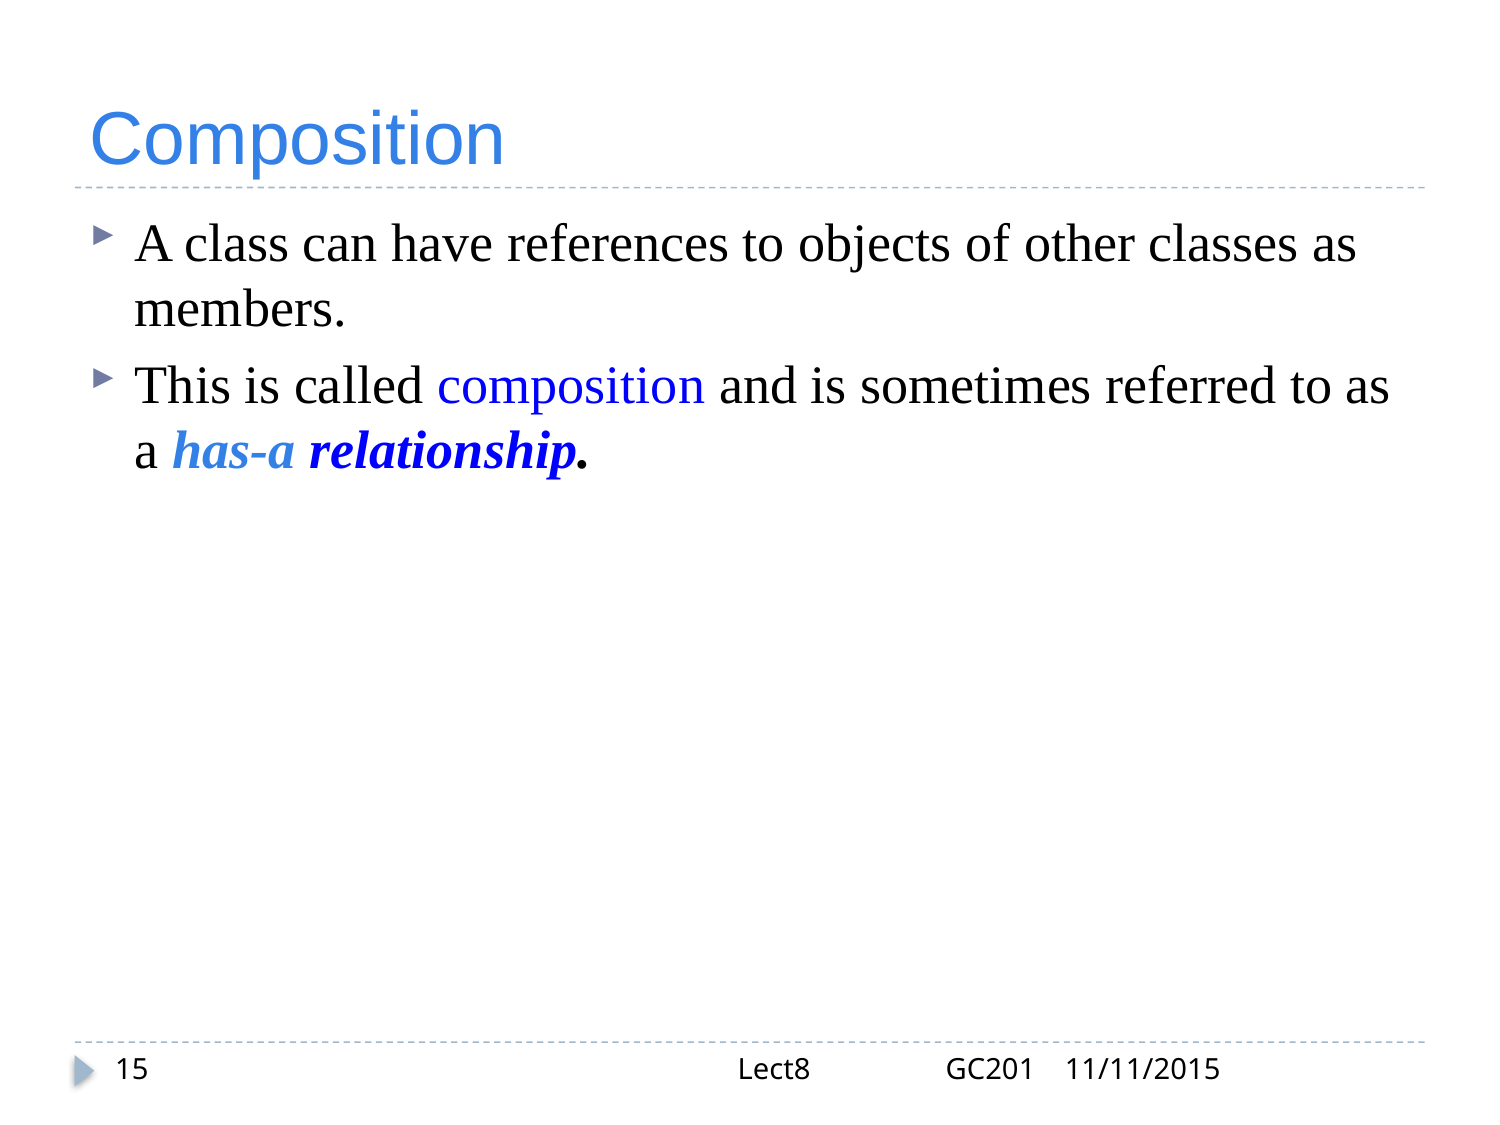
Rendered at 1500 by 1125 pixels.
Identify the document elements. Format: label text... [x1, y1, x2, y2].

slide_number 15 [100, 1042, 426, 1103]
list A class can have references to objects of other classes as members. This is called composition and is sometimes referred to as a has-a relationship. [75, 200, 1425, 1006]
title Composition [75, 24, 1425, 188]
footer Lect8 GC201 [475, 1042, 1051, 1103]
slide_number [1051, 1042, 1426, 1103]
